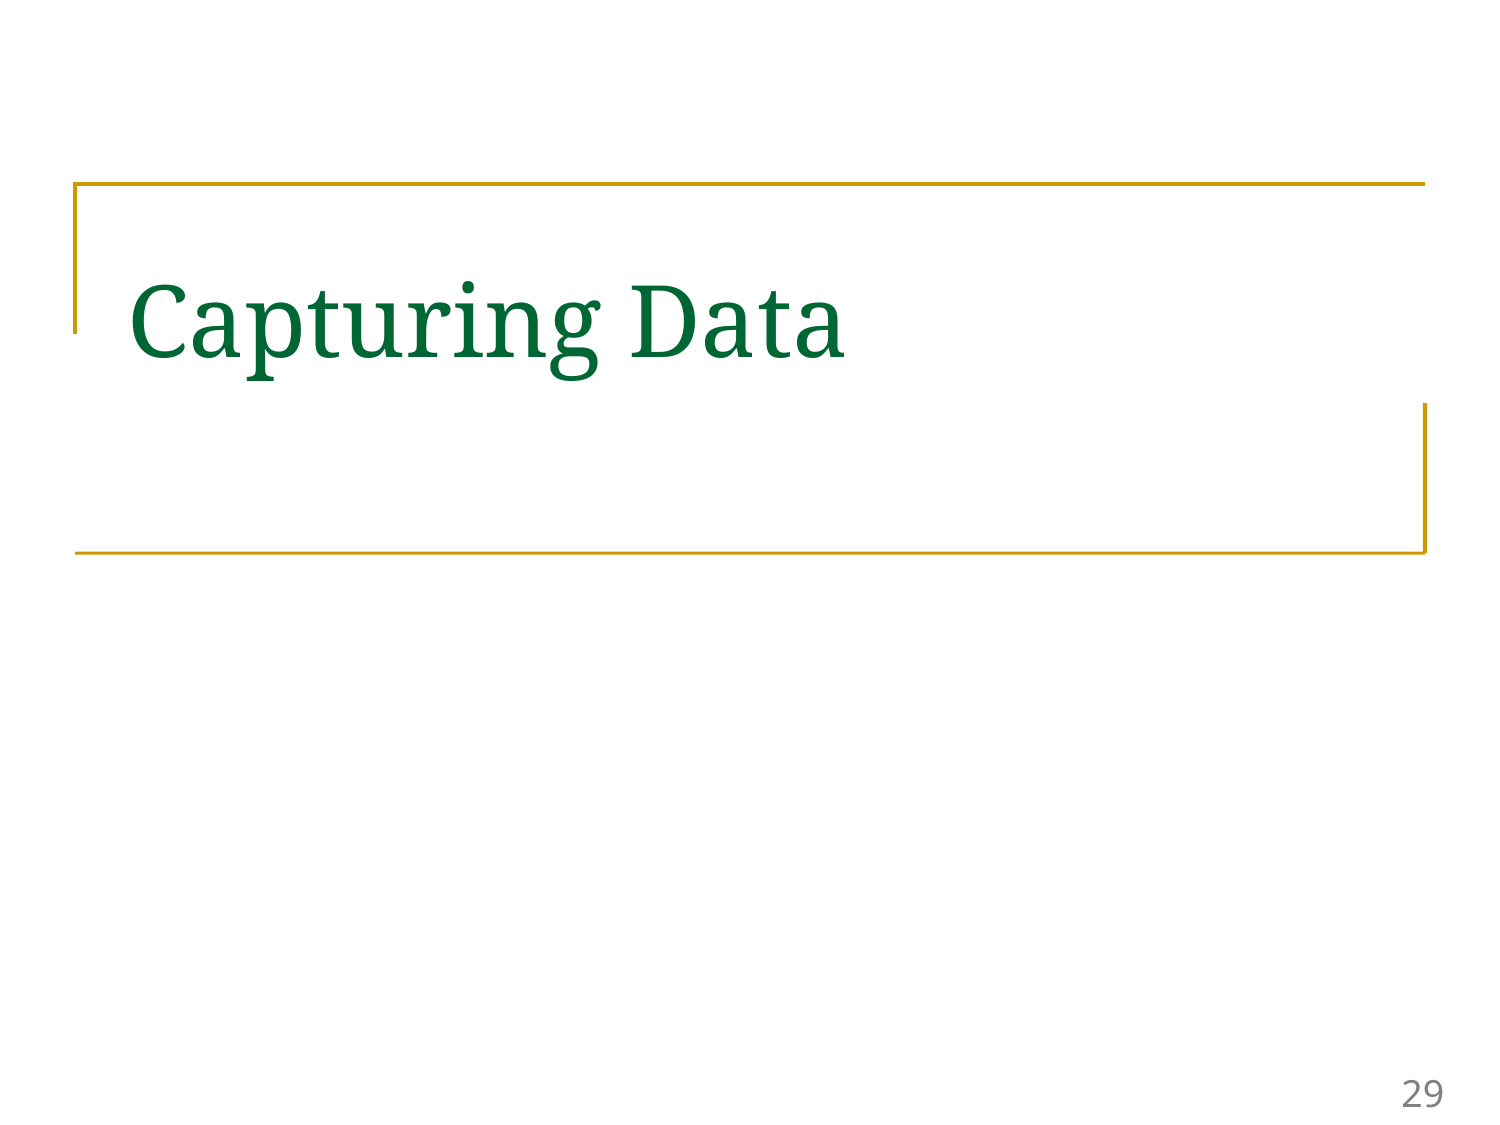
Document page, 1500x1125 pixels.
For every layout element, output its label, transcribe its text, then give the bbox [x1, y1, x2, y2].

title Capturing Data [112, 249, 1413, 538]
slide_number 29 [1121, 1066, 1460, 1125]
